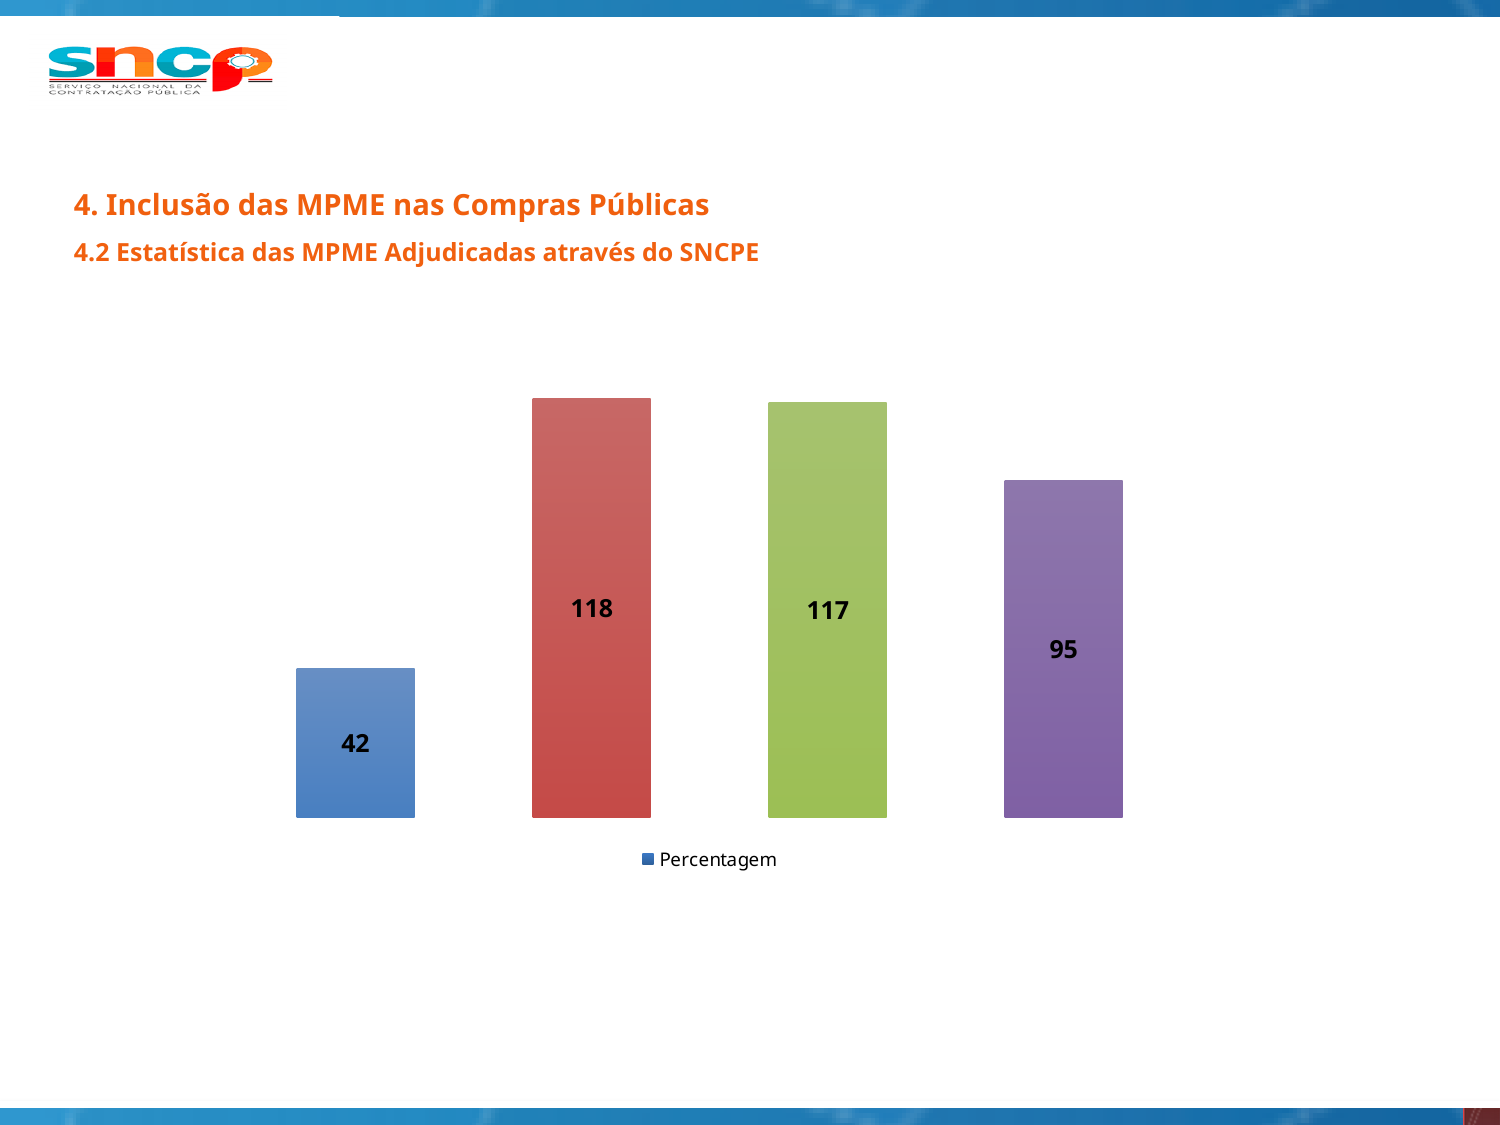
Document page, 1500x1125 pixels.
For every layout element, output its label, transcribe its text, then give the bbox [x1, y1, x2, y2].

text_box 4.2 Estatística das MPME Adjudicadas através do SNCPE [62, 236, 882, 273]
picture [28, 30, 287, 110]
text_box 4. Inclusão das MPME nas Compras Públicas [73, 184, 824, 236]
picture [0, 1108, 1500, 1125]
picture [0, 0, 1500, 17]
text_box [0, 16, 340, 125]
chart [217, 308, 1202, 879]
